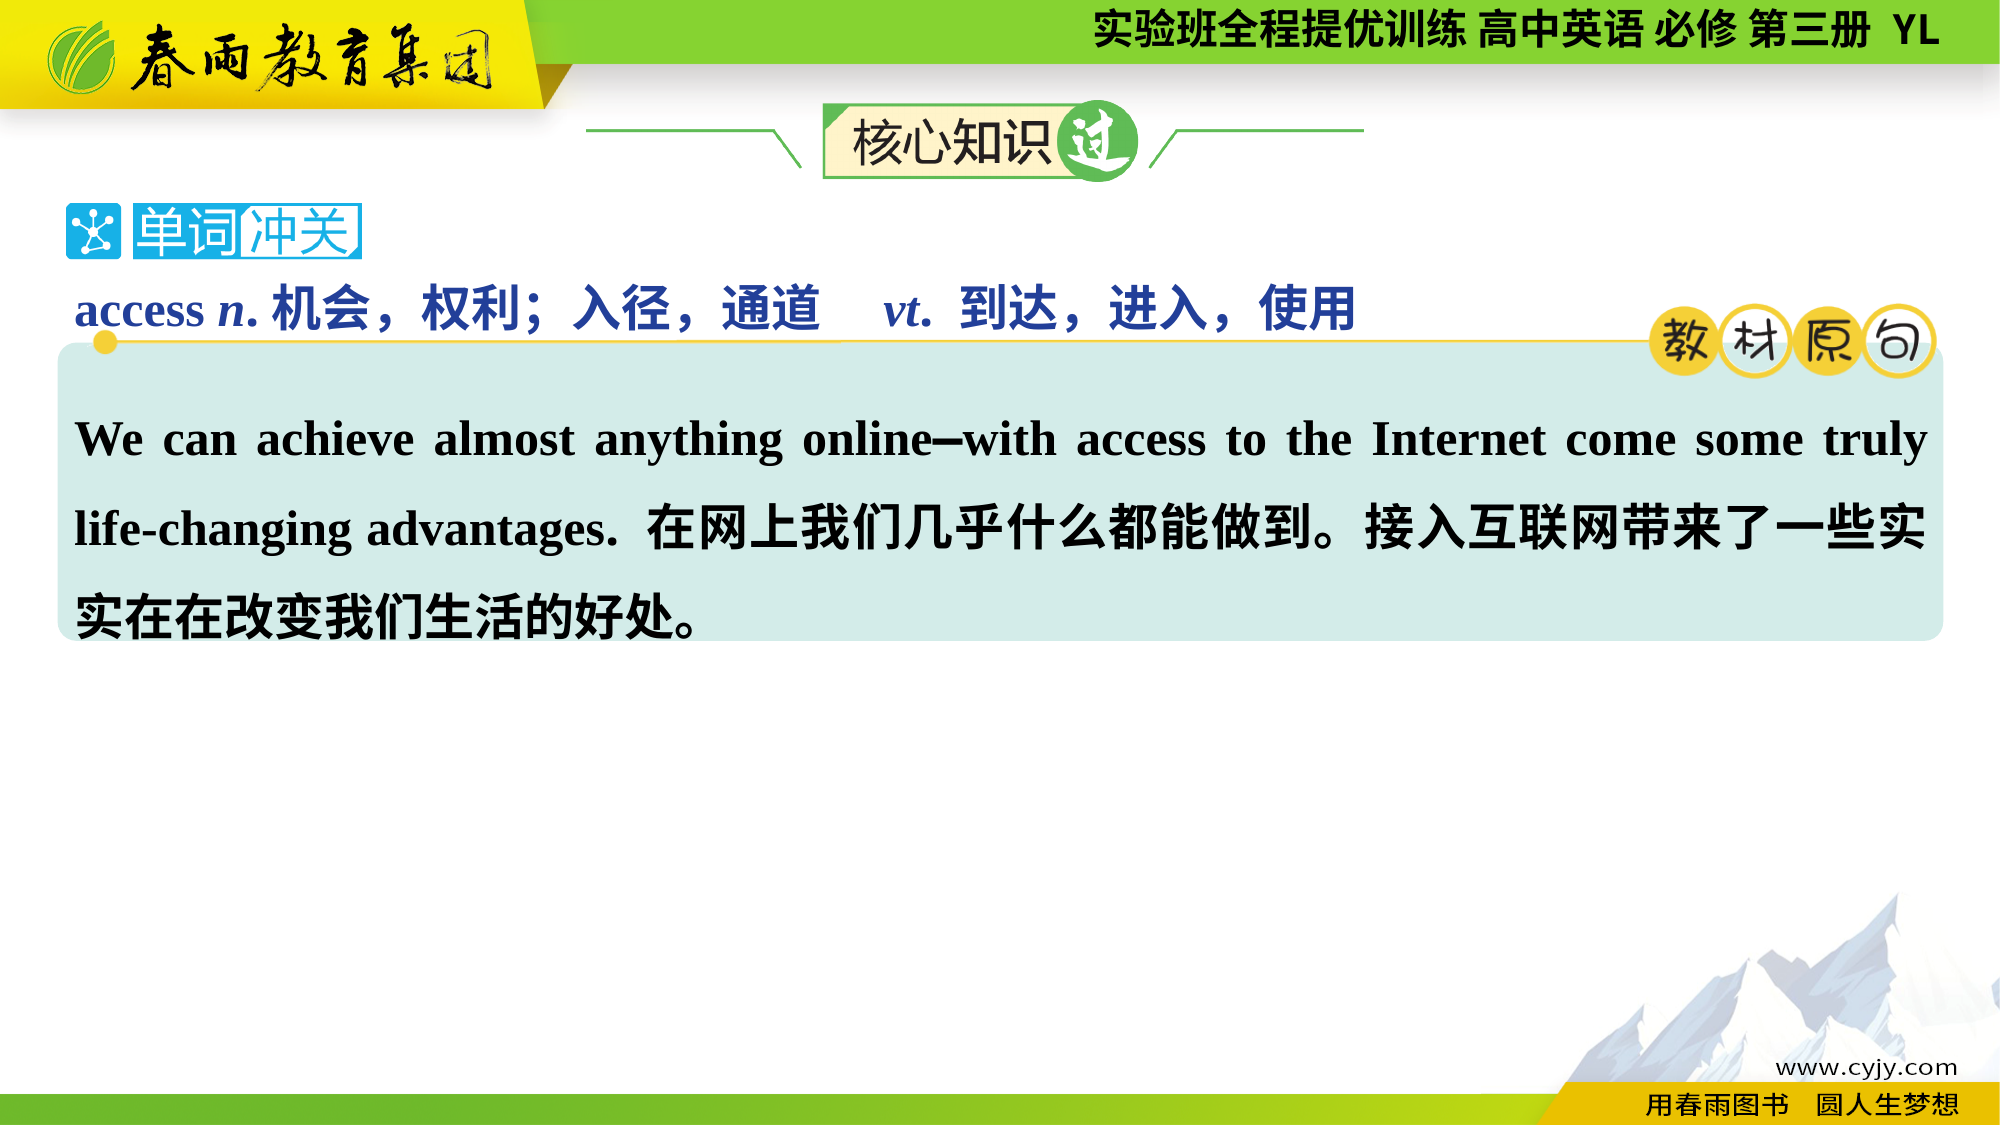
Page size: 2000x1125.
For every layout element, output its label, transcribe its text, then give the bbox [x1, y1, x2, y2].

picture [0, 0, 2000, 1125]
list access n.机会，权利；入径，通道 vt. 到达，进入，使用 We can achieve almost anything online—with access to the Internet come some truly life-changing advantages. 在网上我们几乎什么都能做到。接入互联网带来了一些实实在在改变我们生活的好处。 [59, 238, 1944, 657]
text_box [87, 295, 1938, 382]
